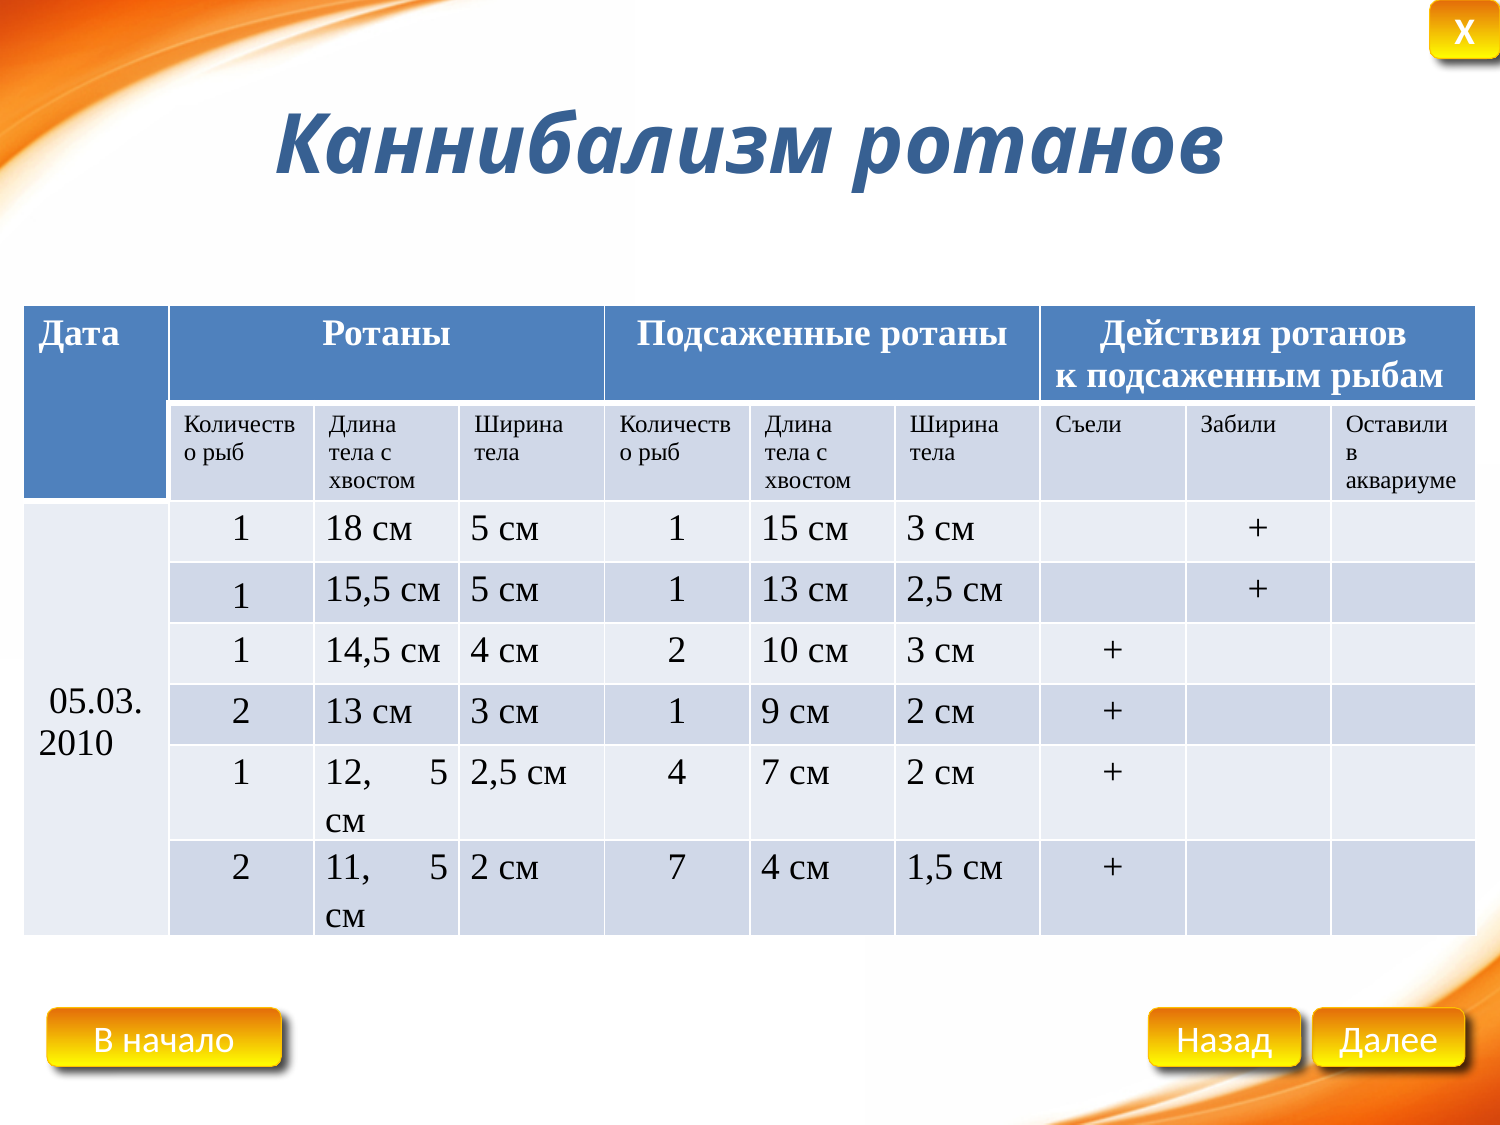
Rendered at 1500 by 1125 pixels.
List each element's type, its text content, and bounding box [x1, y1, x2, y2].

table_cell 2 см [460, 841, 604, 935]
table_cell [1332, 841, 1475, 935]
table_cell + [1041, 624, 1185, 683]
table_cell 1 [170, 502, 313, 561]
table_cell [1187, 841, 1330, 935]
table_cell 11, 5 см [315, 841, 458, 935]
table_cell 2,5 см [460, 746, 604, 839]
table_cell 2,5 см [896, 563, 1039, 622]
table_cell 2 см [896, 685, 1039, 744]
table_cell 18 см [315, 502, 458, 561]
table_cell 5 см [460, 563, 604, 622]
table_cell 1 [605, 563, 749, 622]
table_cell 3 см [896, 624, 1039, 683]
table_cell 13 см [751, 563, 894, 622]
table_header Подсаженные ротаны [605, 306, 1039, 400]
table_cell 1 [170, 563, 313, 622]
table_cell [1332, 624, 1475, 683]
table_cell [1332, 746, 1475, 839]
table_cell + [1041, 685, 1185, 744]
table_cell 13 см [315, 685, 458, 744]
table_cell 2 [170, 685, 313, 744]
table_cell [1187, 685, 1330, 744]
table_cell 1 [605, 685, 749, 744]
table_cell Съели [1041, 406, 1185, 500]
table_cell 4 [605, 746, 749, 839]
table_cell [1041, 563, 1185, 622]
table_cell [1041, 502, 1185, 561]
table_cell Ширина тела [896, 406, 1039, 500]
table_cell 15,5 см [315, 563, 458, 622]
table_cell [1332, 502, 1475, 561]
table_cell 2 [605, 624, 749, 683]
table_cell Количество рыб [171, 406, 313, 500]
title Каннибализм ротанов [0, 46, 1500, 235]
picture [0, 235, 1500, 1125]
table_cell 3 см [460, 685, 604, 744]
table_cell 5 см [460, 502, 604, 561]
table_cell [1332, 685, 1475, 744]
table_cell [1187, 624, 1330, 683]
table_header Ротаны [170, 306, 604, 400]
table_cell 4 см [460, 624, 604, 683]
table_cell 14,5 см [315, 624, 458, 683]
table_cell + [1041, 841, 1185, 935]
table_cell Оставили в аквариуме [1332, 406, 1475, 500]
table_cell + [1187, 563, 1330, 622]
table_header Действия ротанов к подсаженным рыбам [1041, 306, 1475, 400]
table_cell Количество рыб [605, 406, 749, 500]
table_cell 12, 5 см [315, 746, 458, 839]
picture [0, 0, 1434, 46]
table_cell + [1041, 746, 1185, 839]
table_cell 7 [605, 841, 749, 935]
table_cell 2 [170, 841, 313, 935]
table_cell [1332, 563, 1475, 622]
table_cell 9 см [751, 685, 894, 744]
table_cell 1 [170, 624, 313, 683]
table_cell 1 [605, 502, 749, 561]
table_header Дата [24, 306, 168, 498]
table_cell 7 см [751, 746, 894, 839]
table_cell 2 см [896, 746, 1039, 839]
table_cell 10 см [751, 624, 894, 683]
table_cell 4 см [751, 841, 894, 935]
table_cell [1187, 746, 1330, 839]
table_cell Ширина тела [460, 406, 604, 500]
table_cell 15 см [751, 502, 894, 561]
table_cell + [1187, 502, 1330, 561]
table_cell Длина тела с хвостом [315, 406, 458, 500]
table_cell 3 см [896, 502, 1039, 561]
table_cell 05.03. 2010 [24, 504, 168, 935]
table_cell 1 [170, 746, 313, 839]
table_cell 1,5 см [896, 841, 1039, 935]
table_cell Забили [1187, 406, 1330, 500]
table_cell Длина тела с хвостом [751, 406, 894, 500]
